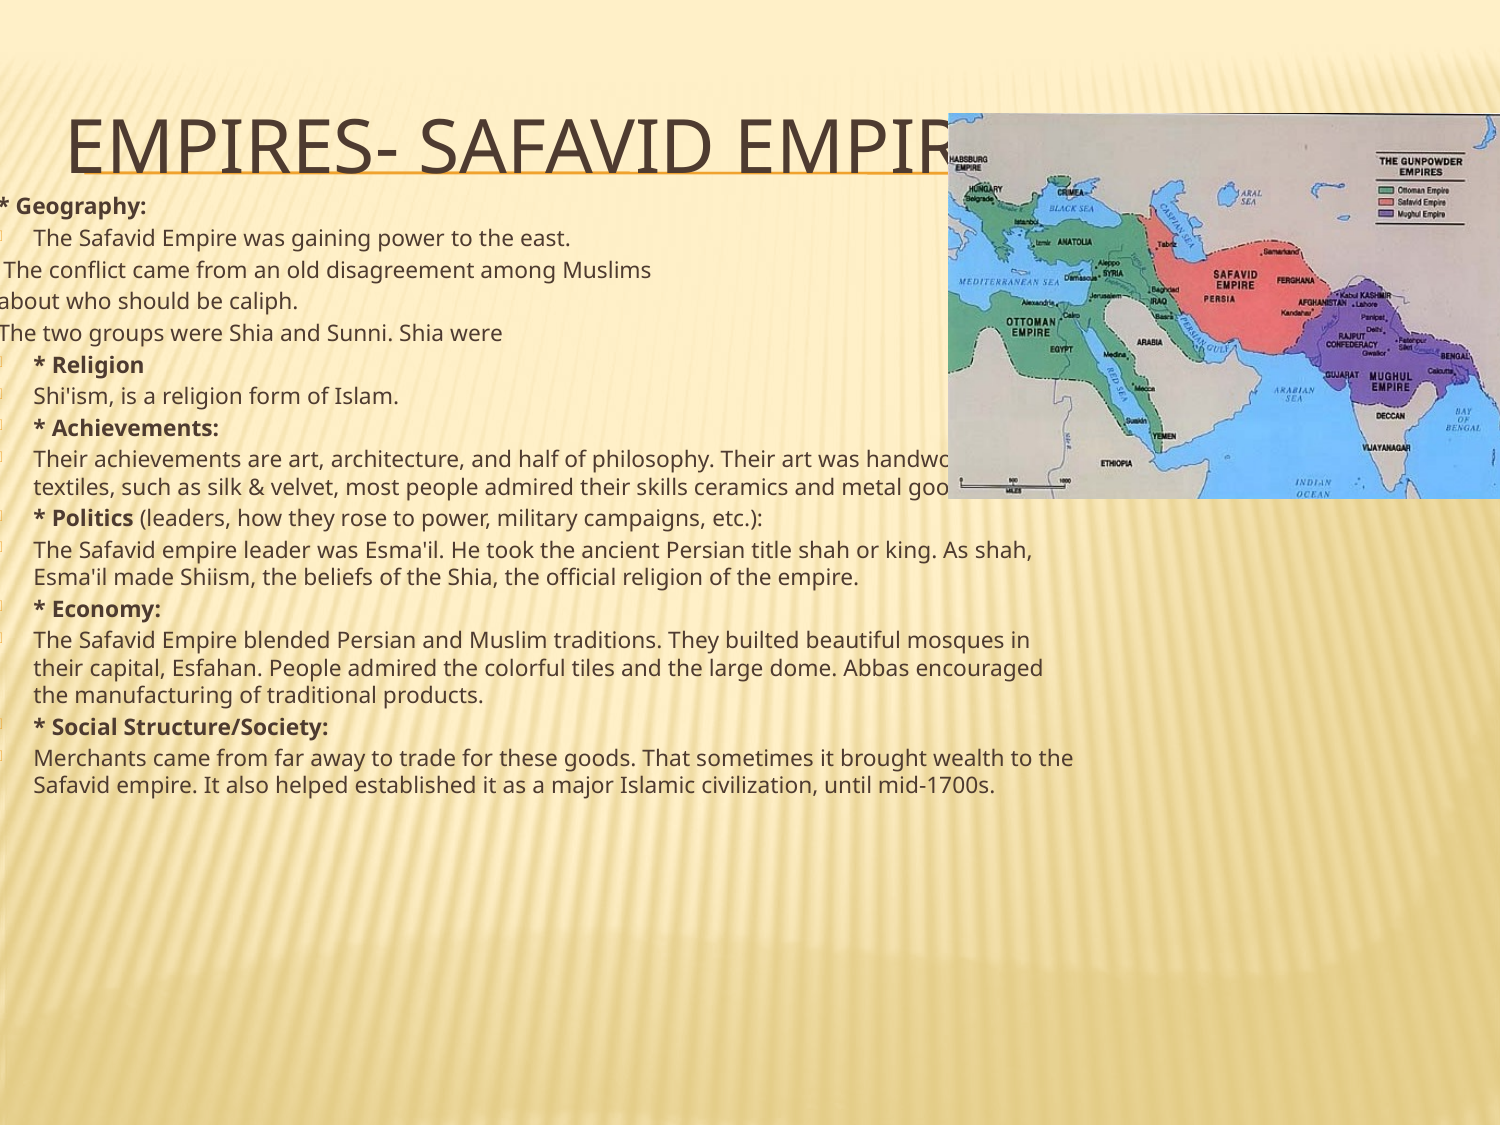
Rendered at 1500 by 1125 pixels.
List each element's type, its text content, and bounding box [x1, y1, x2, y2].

title Empires- Safavid Empire [50, 75, 1475, 184]
picture [948, 113, 1500, 500]
list * Geography: The Safavid Empire was gaining power to the east. The conflict came from an old disagreement among Muslims about who should be caliph. The two groups were Shia and Sunni. Shia were * Religion Shi'ism, is a religion form of Islam. * Achievements: Their achievements are art, architecture, and half of philosophy. Their art was handwoven carpet, textiles, such as silk & velvet, most people admired their skills ceramics and metal goods. * Politics (leaders, how they rose to power, military campaigns, etc.): The Safavid empire leader was Esma'il. He took the ancient Persian title shah or king. As shah, Esma'il made Shiism, the beliefs of the Shia, the official religion of the empire. * Economy: The Safavid Empire blended Persian and Muslim traditions. They builted beautiful mosques in their capital, Esfahan. People admired the colorful tiles and the large dome. Abbas encouraged the manufacturing of traditional products. * Social Structure/Society: Merchants came from far away to trade for these goods. That sometimes it brought wealth to the Safavid empire. It also helped established it as a major Islamic civilization, until mid-1700s. [0, 184, 1093, 858]
